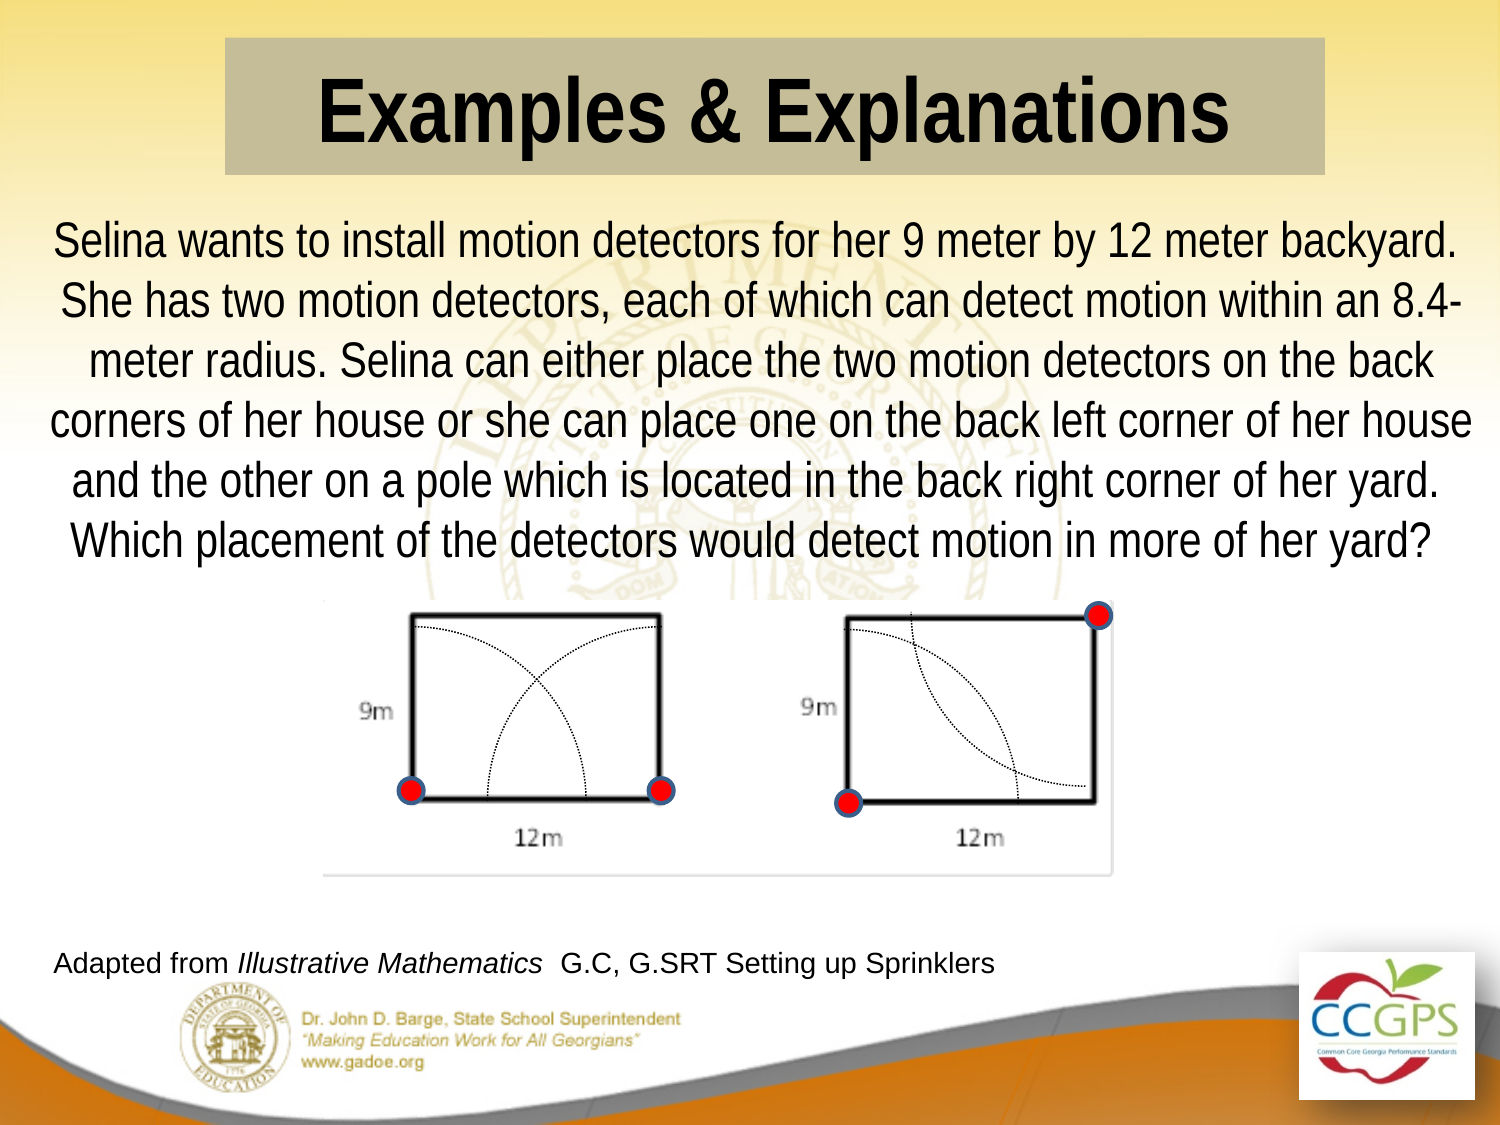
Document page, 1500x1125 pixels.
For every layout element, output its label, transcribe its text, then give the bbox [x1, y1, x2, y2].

text_box Adapted from Illustrative Mathematics G.C, G.SRT Setting up Sprinklers [38, 937, 243, 988]
title Examples & Explanations [224, 37, 1326, 176]
subtitle Selina wants to install motion detectors for her 9 meter by 12 meter backyard. She has two motion detectors, each of which can detect motion within an 8.4-meter radius. Selina can either place the two motion detectors on the back corners of her house or she can place one on the back left corner of her house and the other on a pole which is located in the back right corner of her yard. Which placement of the detectors would detect motion in more of her yard? [24, 199, 1500, 913]
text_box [237, 437, 1261, 979]
picture [0, 0, 1500, 1125]
